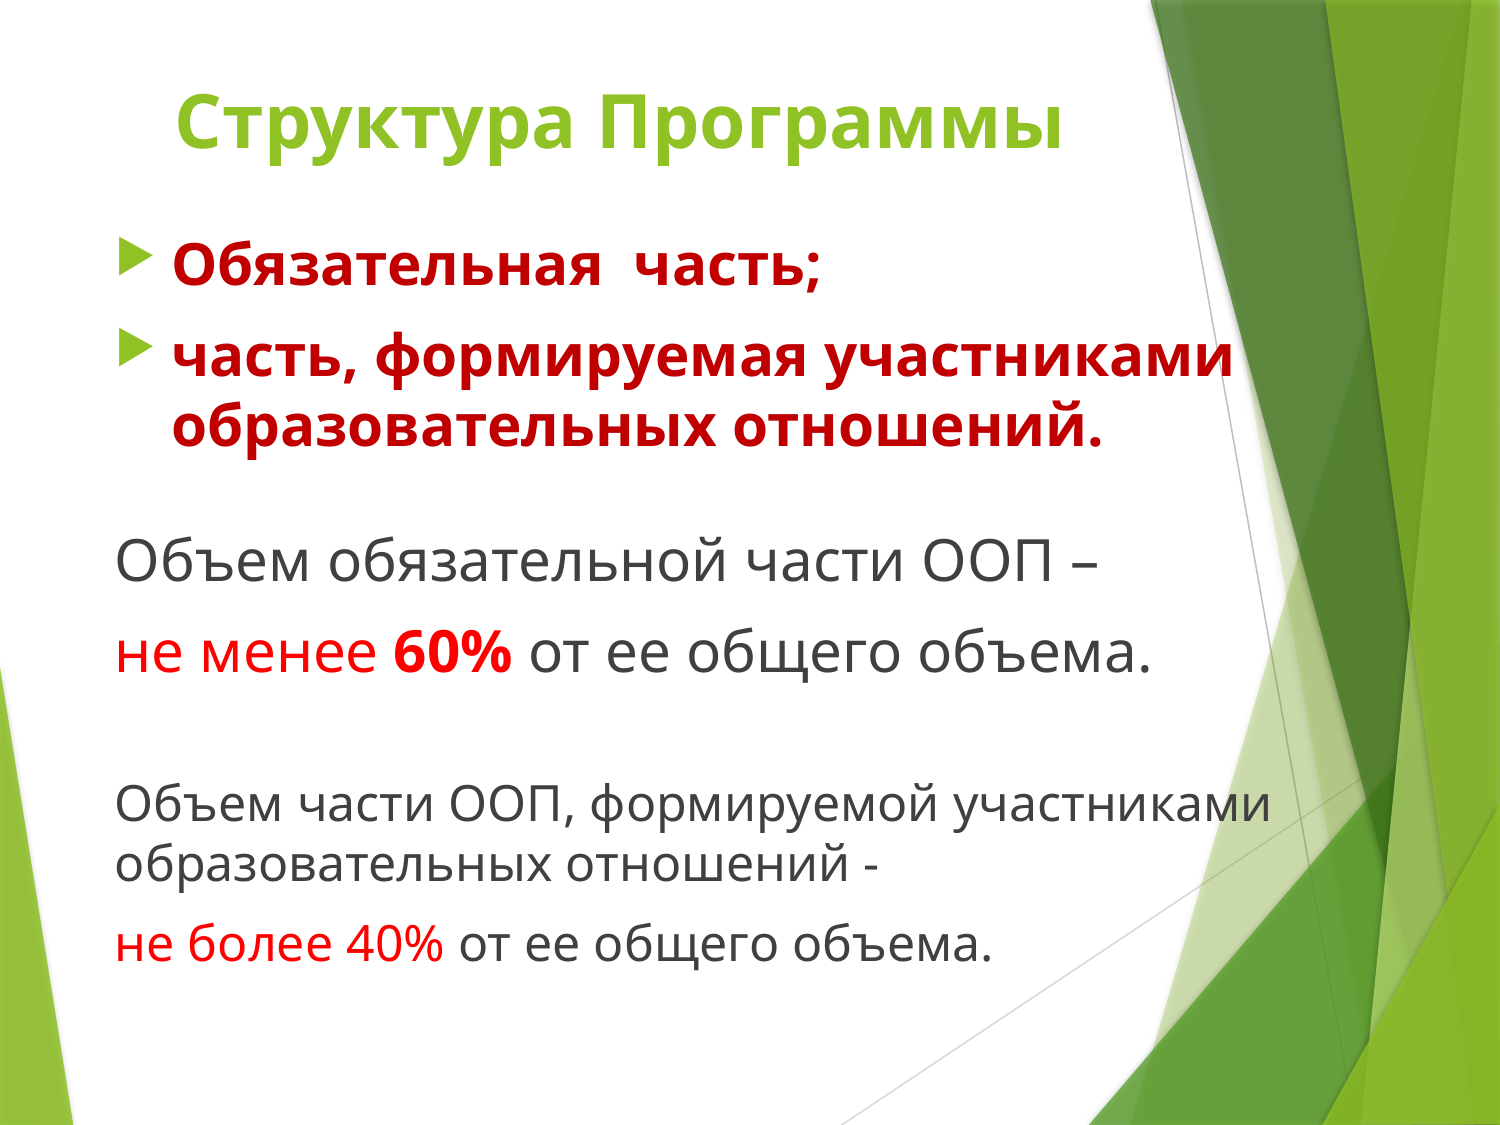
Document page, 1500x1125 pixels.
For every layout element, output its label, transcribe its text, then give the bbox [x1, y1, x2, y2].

list Обязательная часть; часть, формируемая участниками образовательных отношений. Объем обязательной части ООП – не менее 60% от ее общего объема. Объем части ООП, формируемой участниками образовательных отношений - не более 40% от ее общего объема. [99, 219, 1306, 1047]
title Структура Программы [64, 66, 1176, 209]
